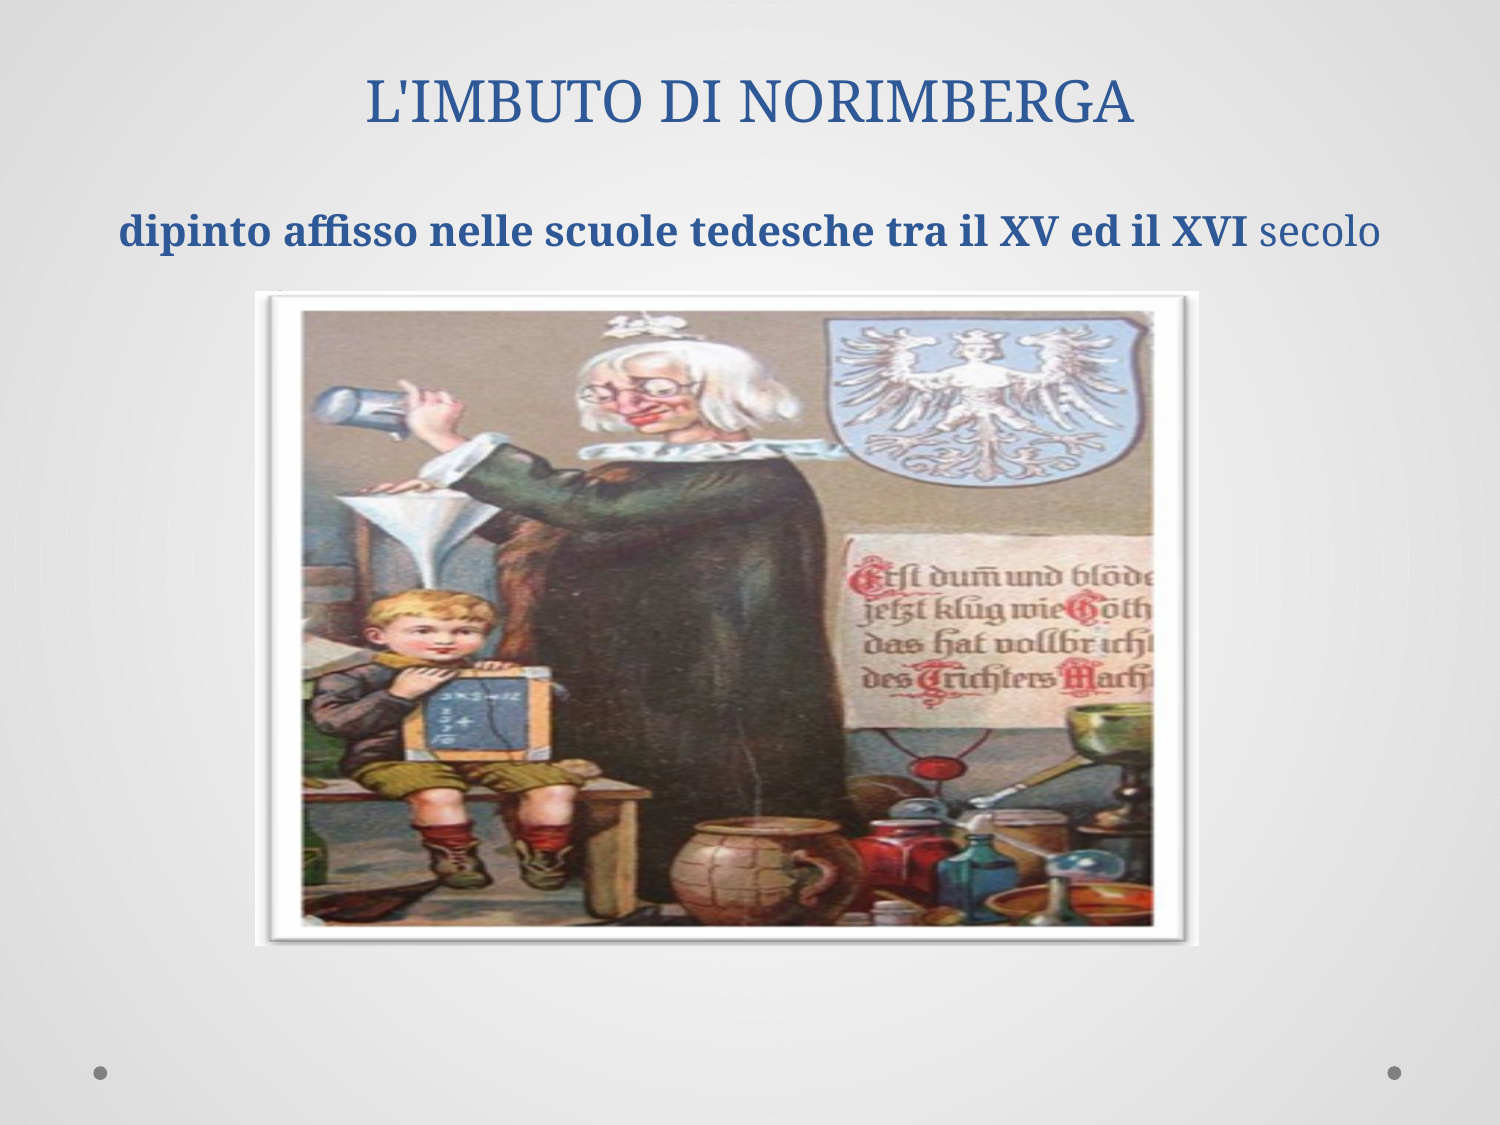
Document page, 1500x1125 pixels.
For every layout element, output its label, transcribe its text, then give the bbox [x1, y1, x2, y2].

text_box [253, 290, 1200, 958]
title L'IMBUTO DI NORIMBERGA dipinto affisso nelle scuole tedesche tra il XV ed il XVI secolo [75, 0, 1425, 263]
